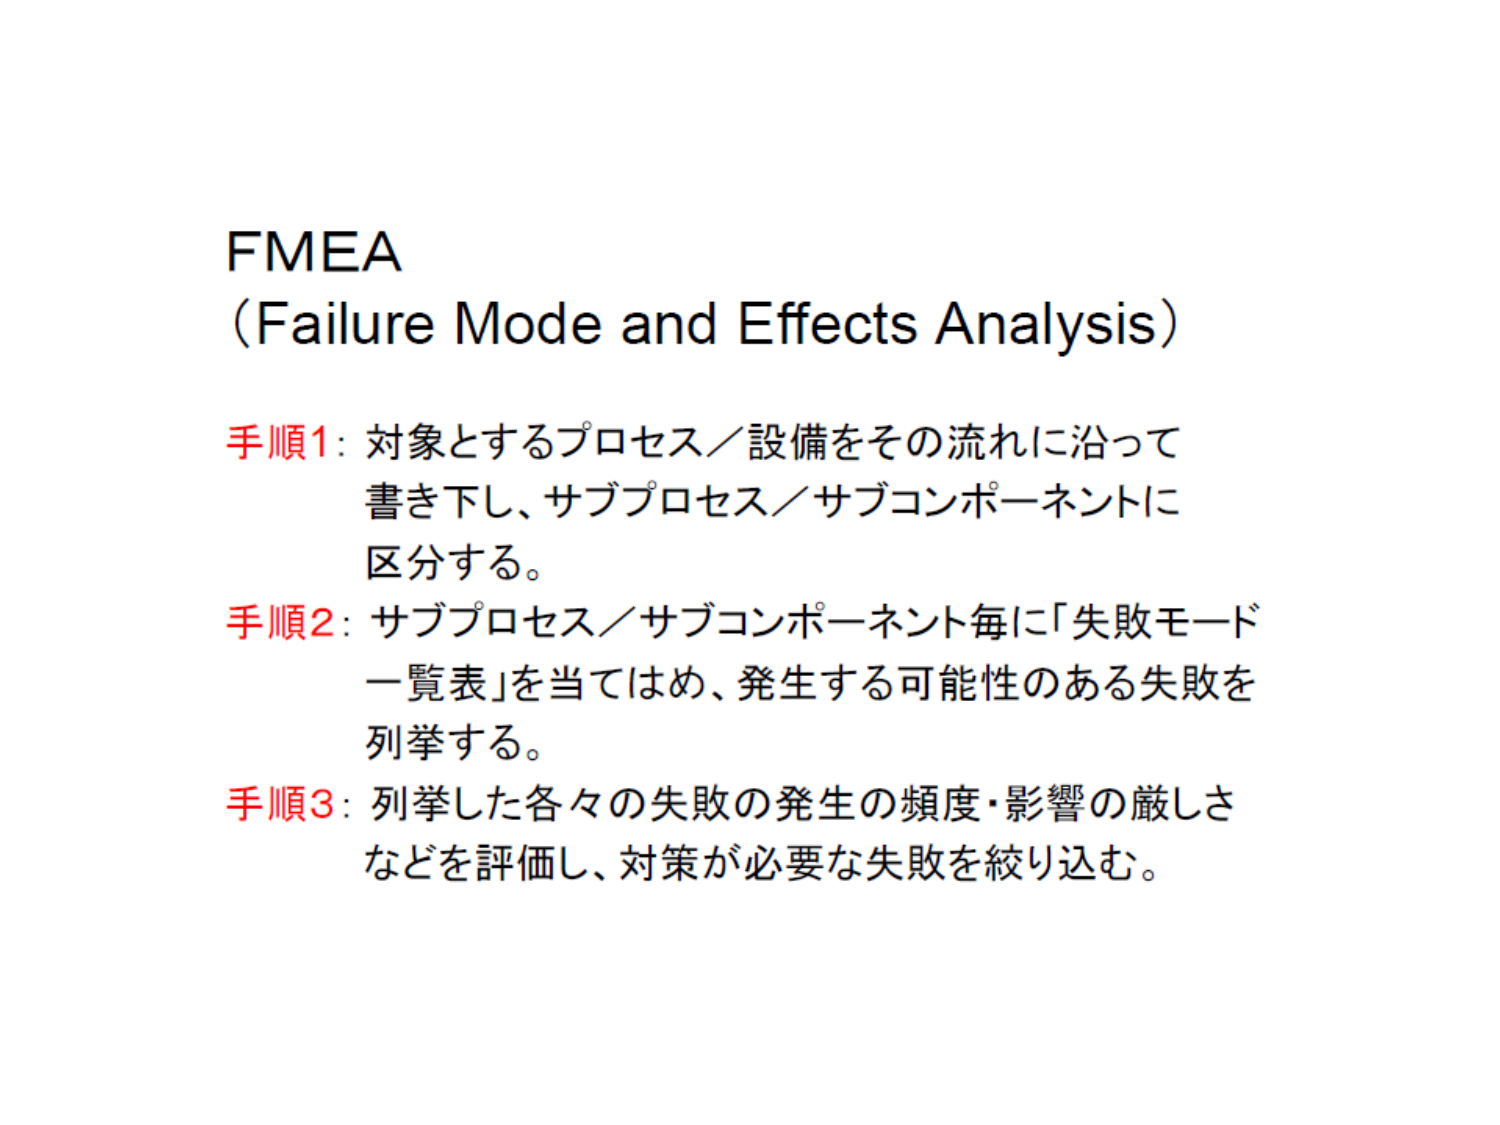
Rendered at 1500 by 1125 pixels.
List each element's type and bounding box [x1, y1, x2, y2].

picture [206, 219, 1279, 906]
